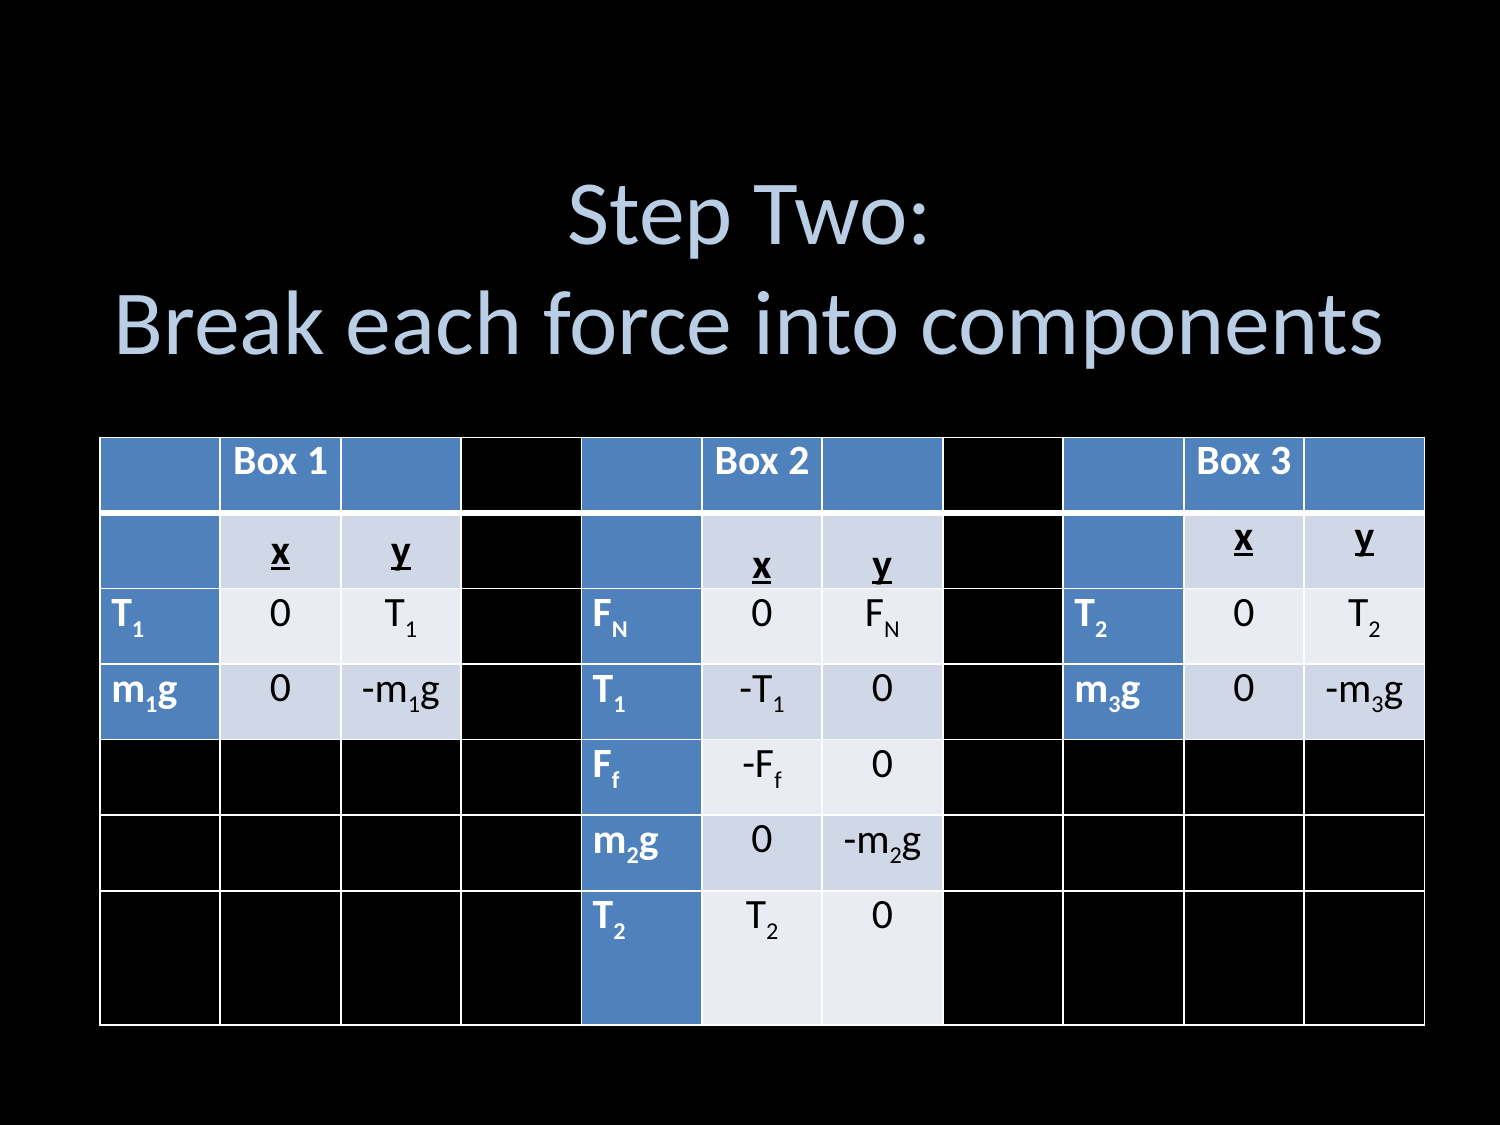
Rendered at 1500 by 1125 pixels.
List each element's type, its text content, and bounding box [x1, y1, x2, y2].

table_cell [944, 589, 1062, 663]
table_cell [944, 516, 1062, 588]
table_cell 0 [1185, 665, 1303, 739]
table_cell [462, 892, 581, 1024]
table_cell [221, 740, 340, 814]
table_cell 0 [823, 665, 942, 739]
table_cell 0 [1185, 589, 1303, 663]
table_header [1064, 438, 1183, 510]
table_cell [1185, 892, 1303, 1024]
table_cell [101, 740, 219, 814]
table_cell m3g [1064, 665, 1183, 739]
table_cell T2 [1064, 589, 1183, 663]
table_header [1305, 438, 1424, 510]
table_cell 0 [823, 740, 942, 814]
table_cell [1064, 516, 1183, 588]
table_cell m2g [582, 816, 701, 890]
table_cell [1305, 816, 1424, 890]
table_header [582, 438, 701, 510]
table_cell FN [582, 589, 701, 663]
table_header [823, 438, 942, 510]
table_cell [101, 516, 219, 588]
table_cell [582, 516, 701, 588]
table_cell [462, 740, 581, 814]
table_cell [944, 665, 1062, 739]
table_header Box 1 [221, 438, 340, 510]
table_cell [1185, 816, 1303, 890]
table_cell [944, 816, 1062, 890]
table_cell T1 [342, 589, 460, 663]
table_cell -Ff [703, 740, 821, 814]
table_cell x [1185, 516, 1303, 588]
table_cell y [823, 516, 942, 588]
table_cell [342, 892, 460, 1024]
table_cell [342, 816, 460, 890]
table_cell FN [823, 589, 942, 663]
table_cell 0 [221, 589, 340, 663]
table_cell y [1305, 516, 1424, 588]
table_cell [1305, 892, 1424, 1024]
table_cell 0 [221, 665, 340, 739]
table_header [342, 438, 460, 510]
title Step Two: Break each force into components [75, 112, 1425, 413]
table_header [944, 438, 1062, 510]
table_cell [1064, 740, 1183, 814]
table_cell [462, 516, 581, 588]
table_cell m1g [101, 665, 219, 739]
table_header Box 3 [1185, 438, 1303, 510]
table_cell [462, 816, 581, 890]
table_cell [221, 816, 340, 890]
table_cell [221, 892, 340, 1024]
table_header [462, 438, 581, 510]
table_cell T1 [582, 665, 701, 739]
table_cell [1064, 816, 1183, 890]
table_cell -T1 [703, 665, 821, 739]
table_cell [462, 665, 581, 739]
table_cell T1 [101, 589, 219, 663]
table_cell [944, 740, 1062, 814]
table_cell T2 [703, 892, 821, 1024]
table_cell x [221, 516, 340, 588]
table_cell 0 [703, 816, 821, 890]
table_cell y [342, 516, 460, 588]
table_cell [1305, 740, 1424, 814]
table_cell [101, 816, 219, 890]
table_cell T2 [582, 892, 701, 1024]
table_header Box 2 [703, 438, 821, 510]
table_cell [1064, 892, 1183, 1024]
table_cell [462, 589, 581, 663]
table_cell 0 [703, 589, 821, 663]
table_cell 0 [823, 892, 942, 1024]
table_cell [342, 740, 460, 814]
table_header [101, 438, 219, 510]
table_cell [944, 892, 1062, 1024]
table_cell -m3g [1305, 665, 1424, 739]
table_cell T2 [1305, 589, 1424, 663]
table_cell -m1g [342, 665, 460, 739]
table_cell -m2g [823, 816, 942, 890]
table_cell [1185, 740, 1303, 814]
table_cell x [703, 516, 821, 588]
table_cell [101, 892, 219, 1024]
table_cell Ff [582, 740, 701, 814]
